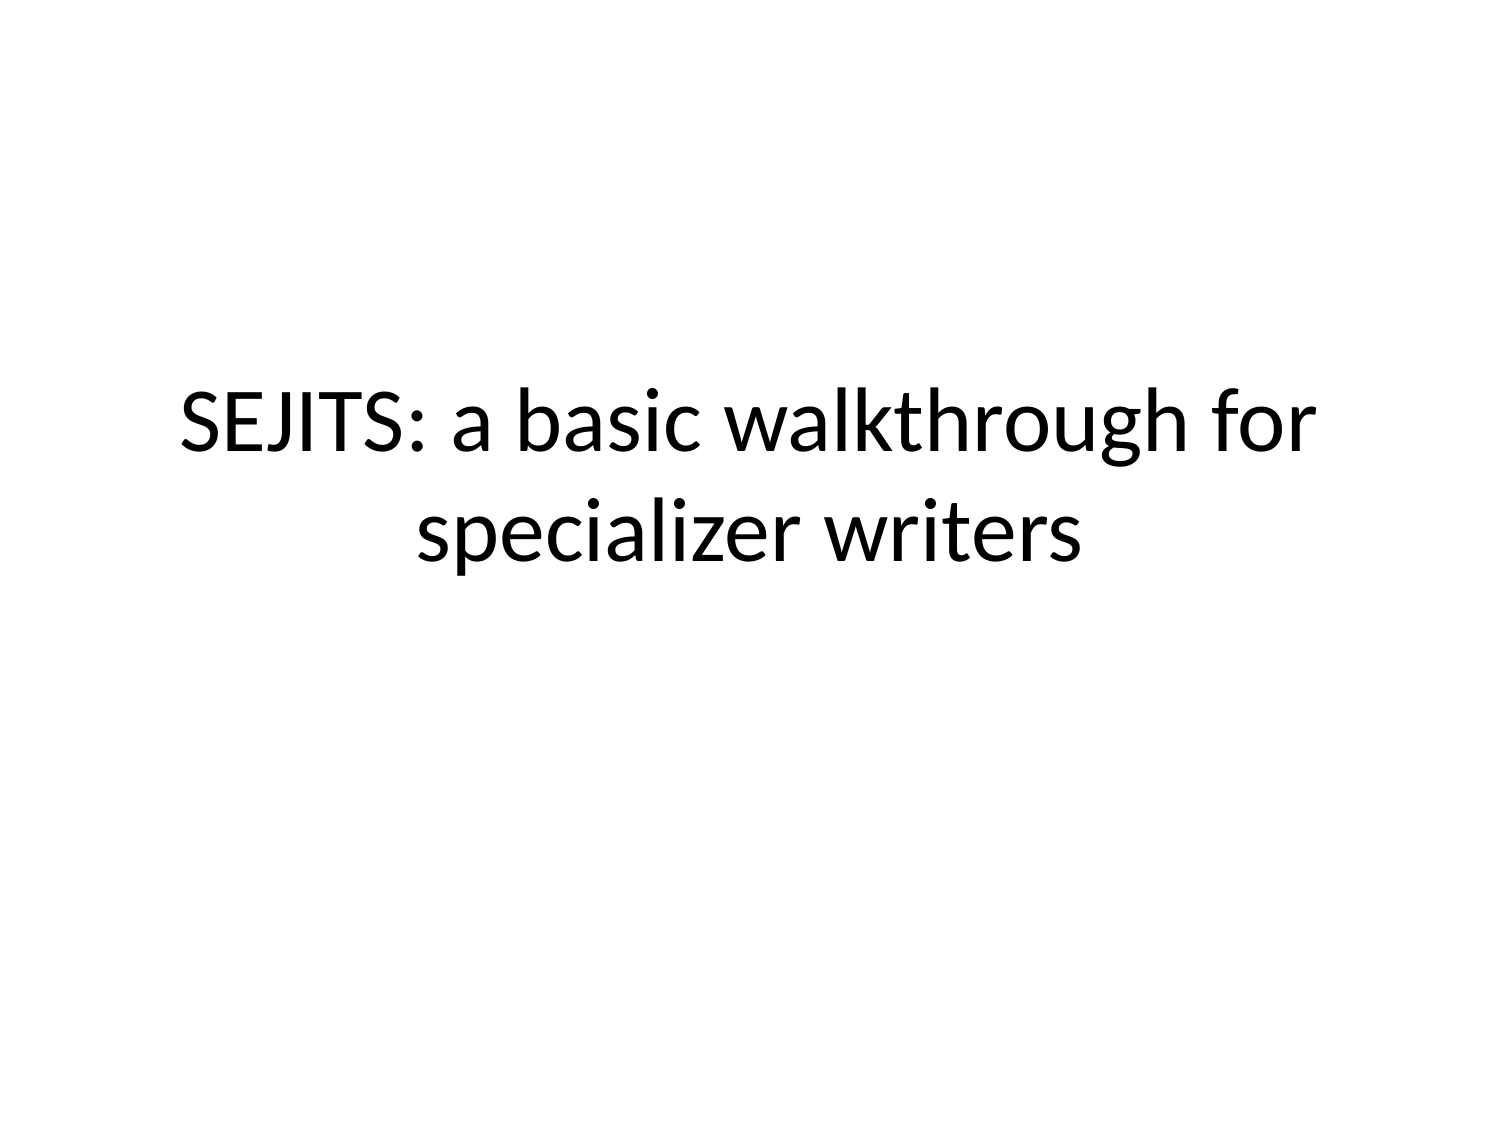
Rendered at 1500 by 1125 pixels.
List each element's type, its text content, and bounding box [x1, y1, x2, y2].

title SEJITS: a basic walkthrough for specializer writers [112, 349, 1388, 591]
